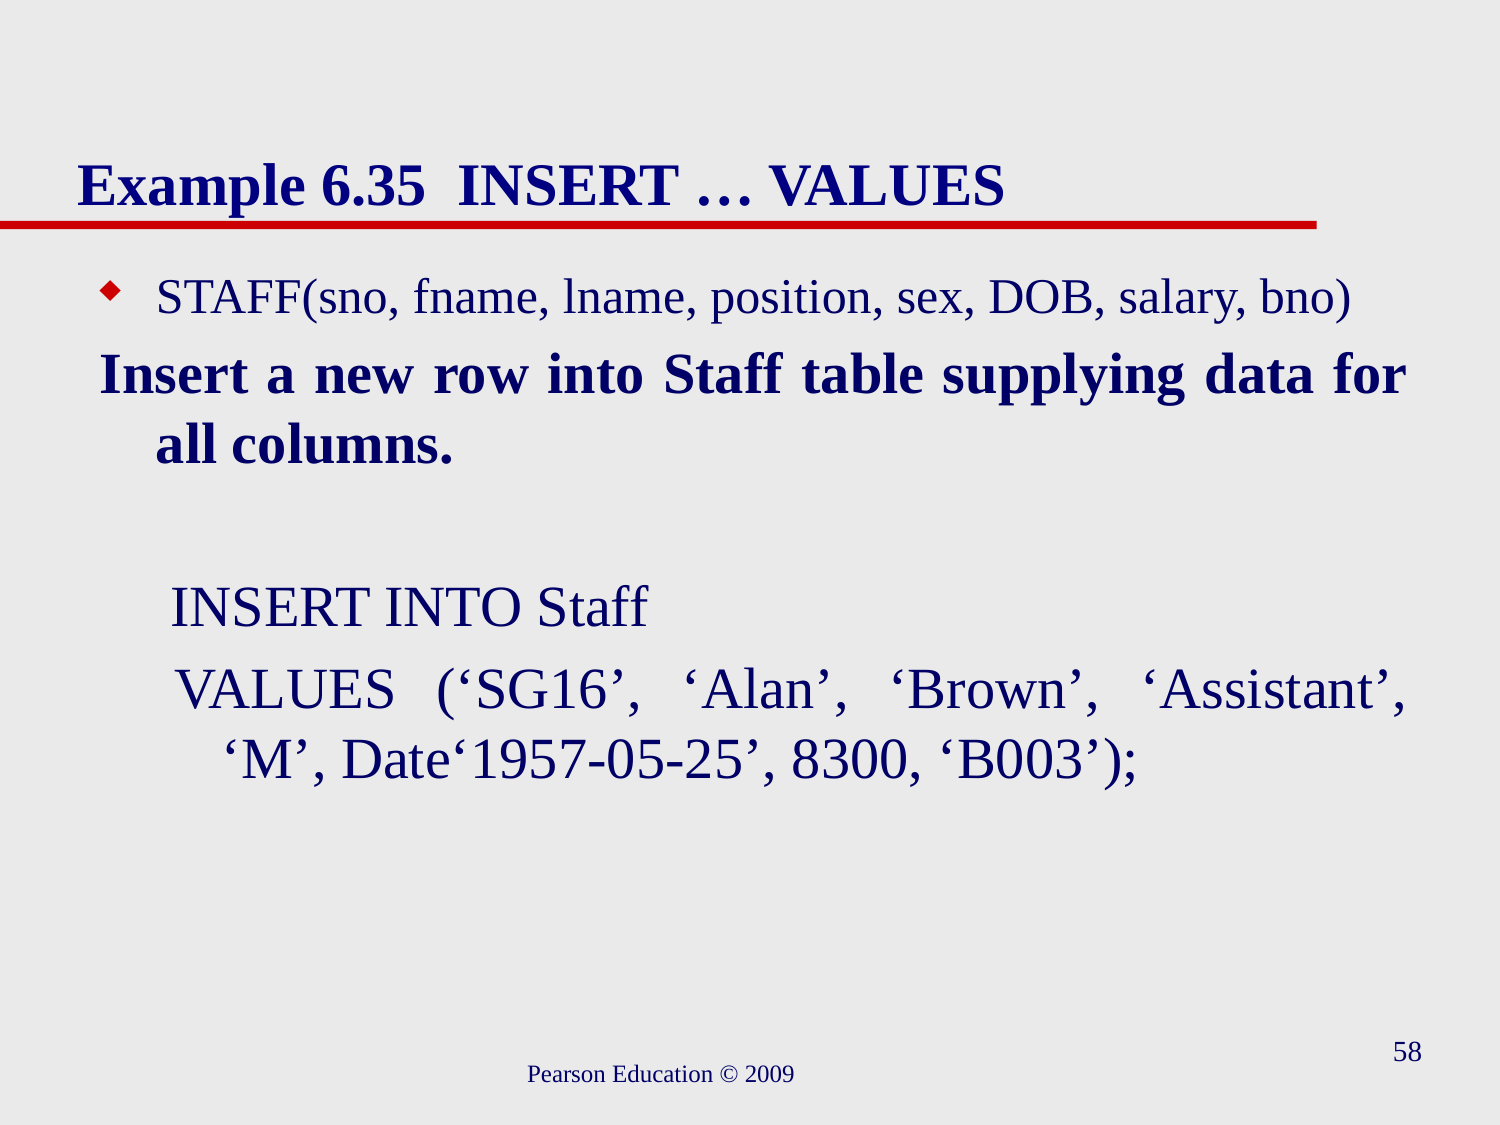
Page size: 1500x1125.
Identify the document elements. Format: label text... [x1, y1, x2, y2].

list STAFF(sno, fname, lname, position, sex, DOB, salary, bno) Insert a new row into Staff table supplying data for all columns. INSERT INTO Staff VALUES (‘SG16’, ‘Alan’, ‘Brown’, ‘Assistant’, ‘M’, Date‘1957-05-25’, 8300, ‘B003’); [84, 255, 1424, 931]
slide_number 58 [1124, 1012, 1438, 1088]
title Example 6.35 INSERT … VALUES [62, 43, 1338, 226]
text_box Pearson Education © 2009 [512, 1050, 1038, 1095]
